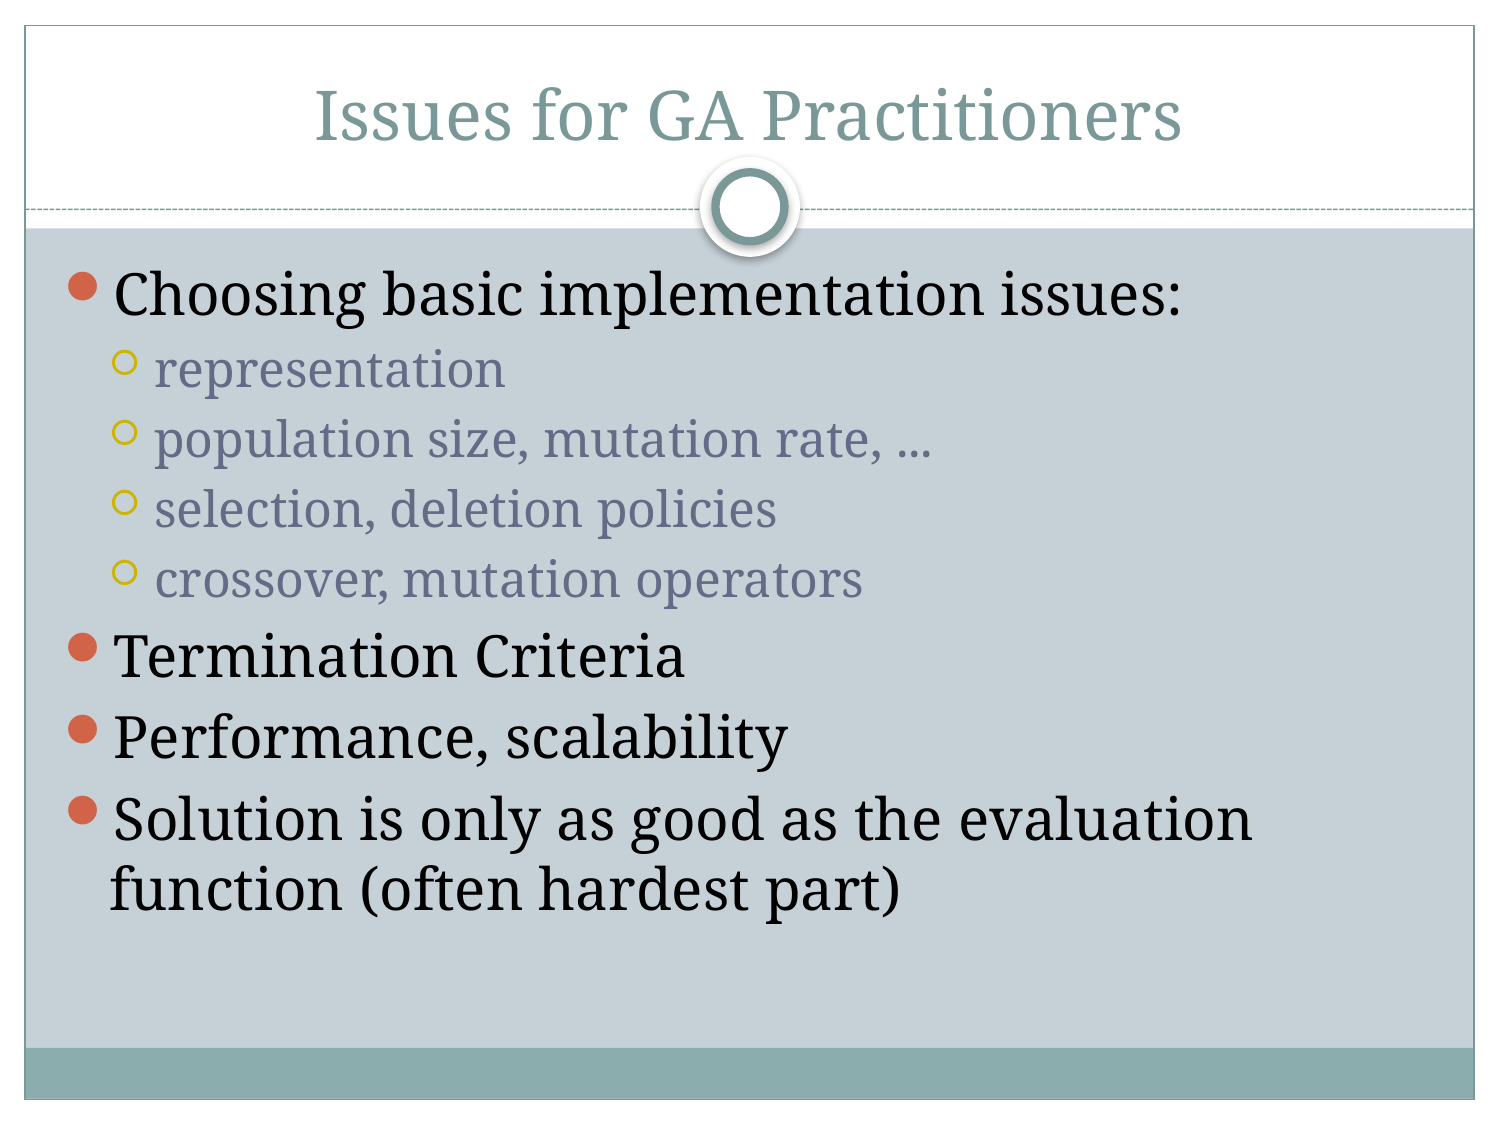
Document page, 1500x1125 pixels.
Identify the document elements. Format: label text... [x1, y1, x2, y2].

title Issues for GA Practitioners [49, 37, 1450, 162]
list Choosing basic implementation issues: representation population size, mutation rate, ... selection, deletion policies crossover, mutation operators Termination Criteria Performance, scalability Solution is only as good as the evaluation function (often hardest part) [49, 249, 1450, 1005]
